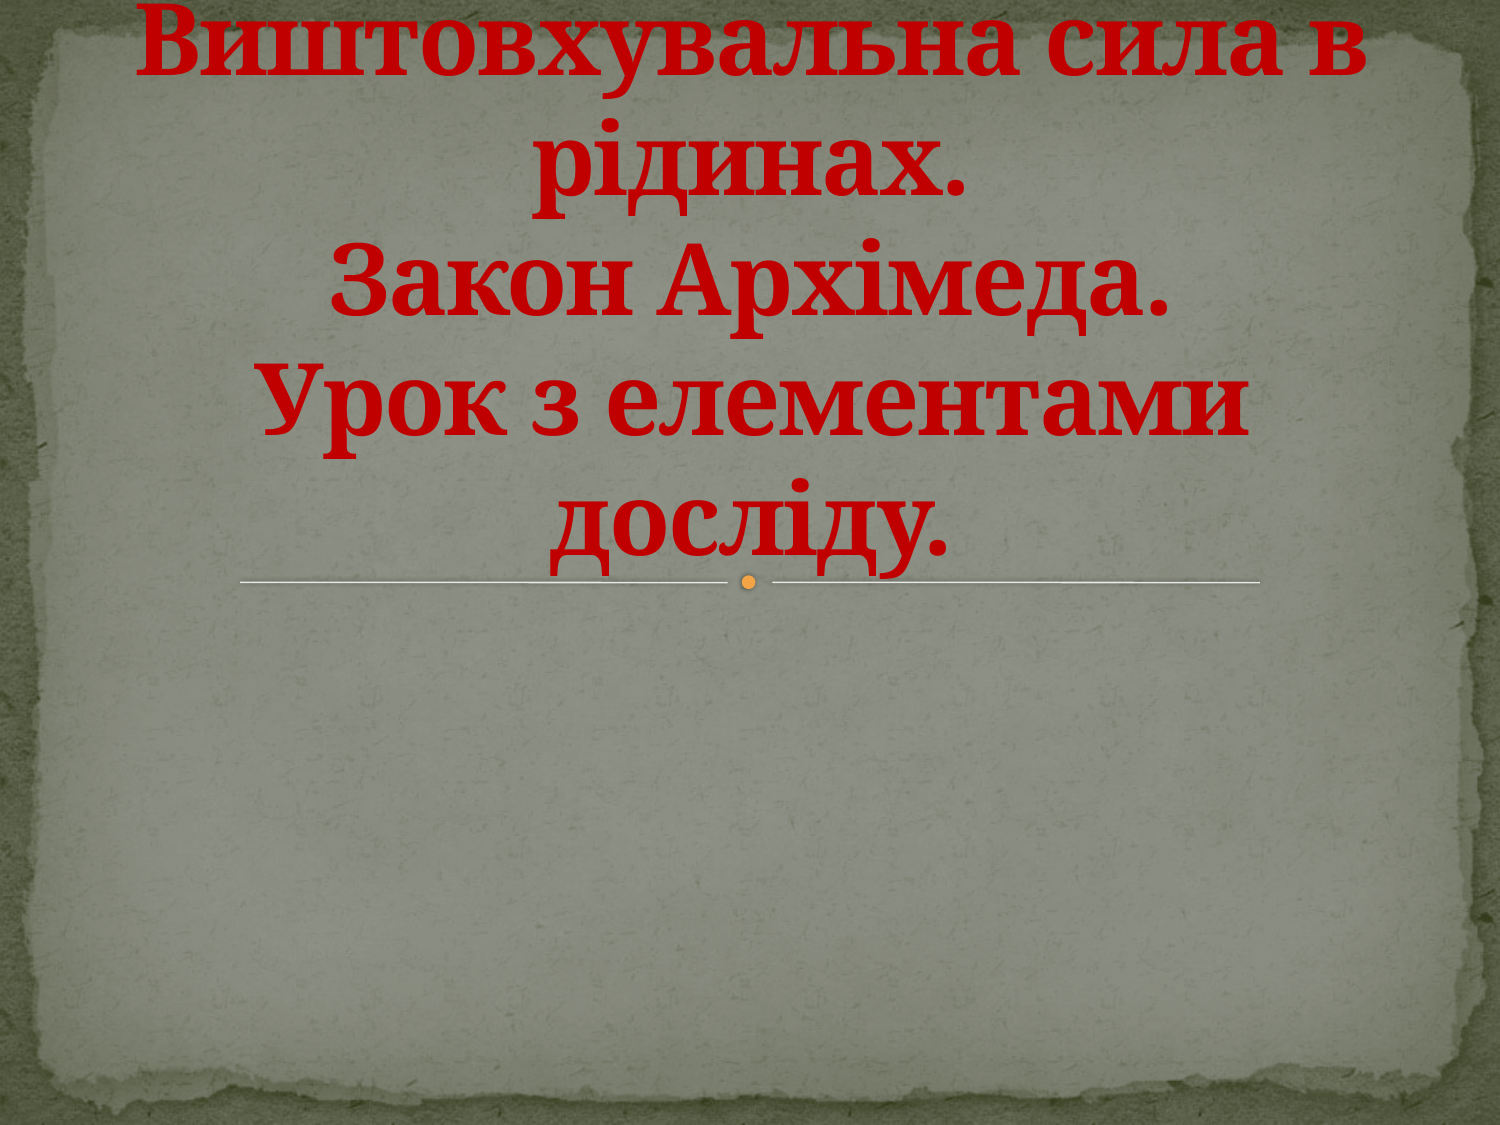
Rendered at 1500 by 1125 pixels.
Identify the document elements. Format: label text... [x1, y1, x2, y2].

title Виштовхувальна сила в рідинах. Закон Архімеда. Урок з елементами досліду. [70, 140, 1433, 583]
